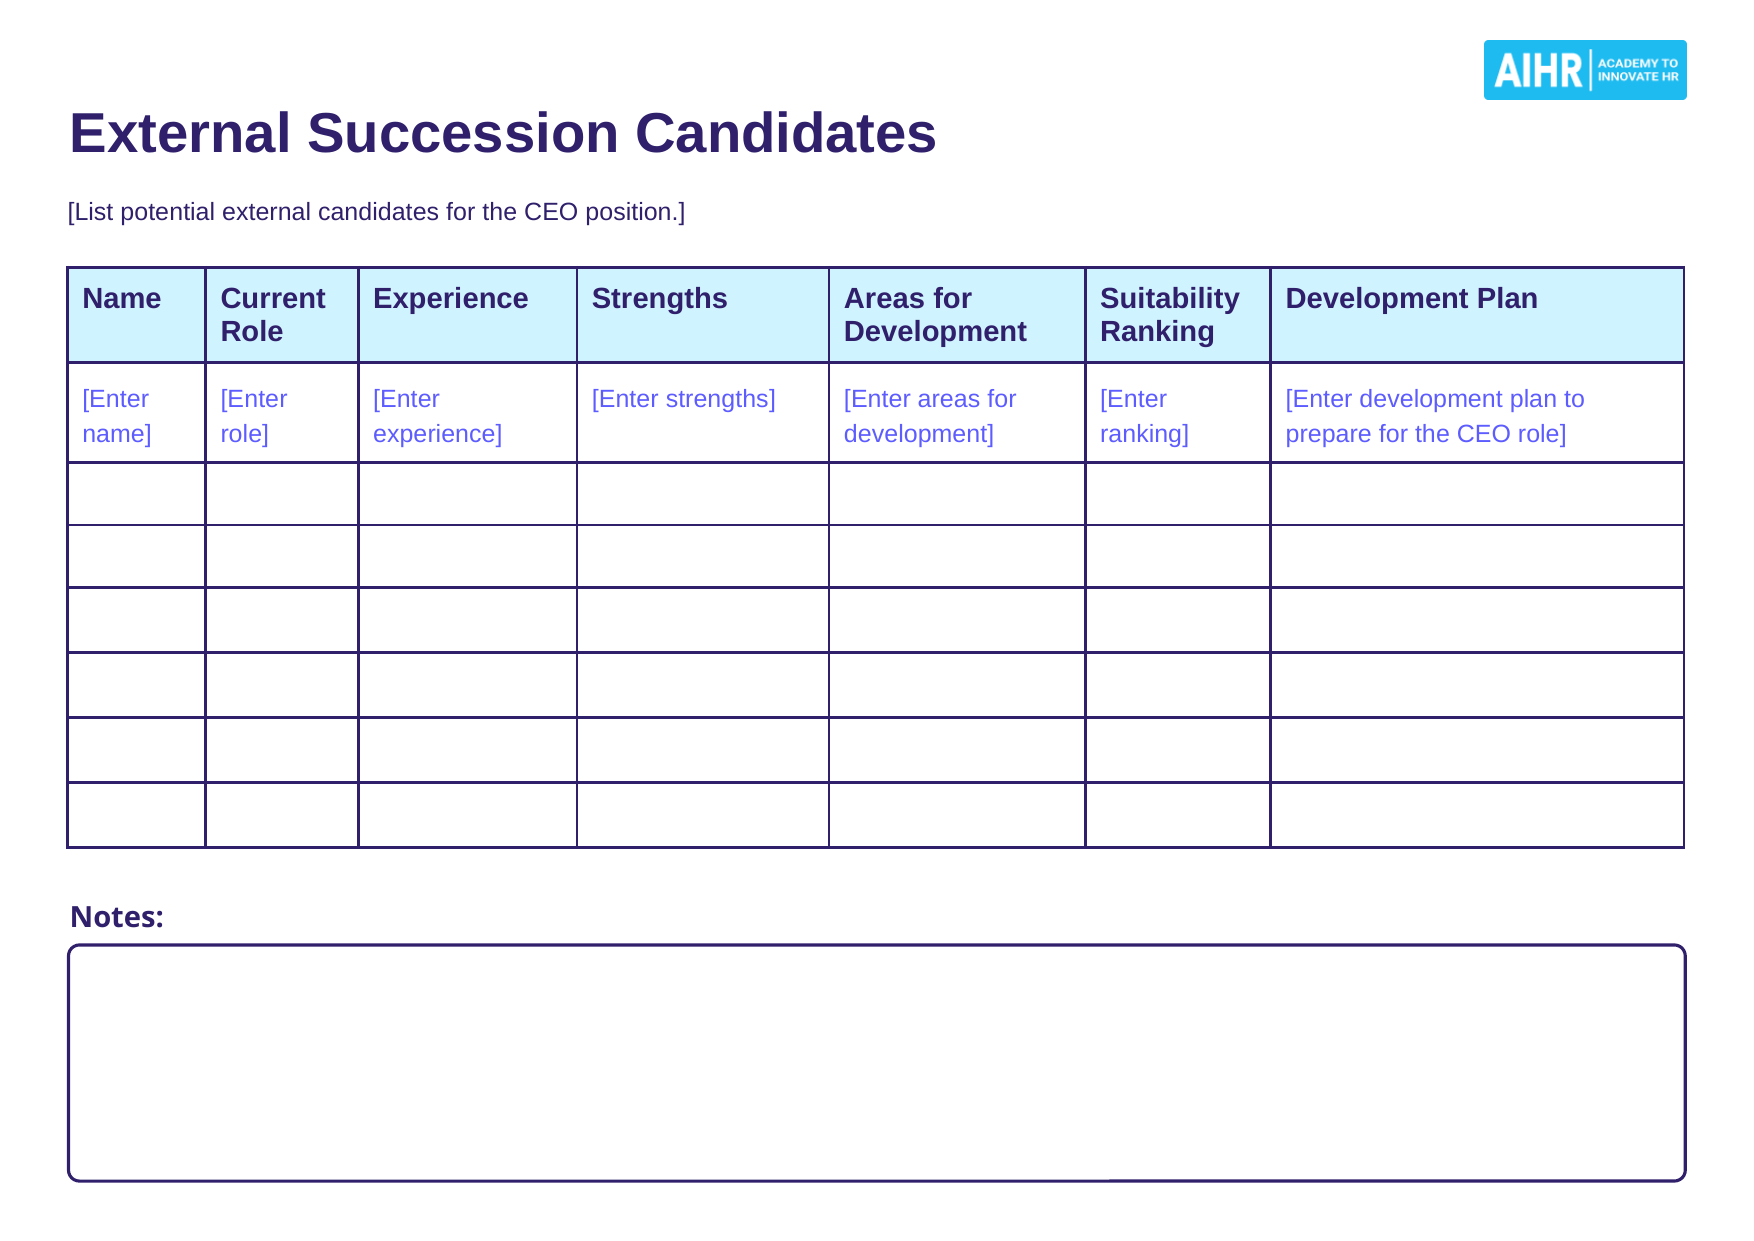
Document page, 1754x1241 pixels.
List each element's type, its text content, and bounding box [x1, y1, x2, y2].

table_cell [Enter areas for development] [830, 364, 1084, 461]
table_cell [1272, 589, 1683, 651]
table_cell [1272, 784, 1683, 846]
table_cell [360, 719, 576, 781]
table_cell [1087, 719, 1269, 781]
table_cell [1272, 526, 1683, 586]
table_cell [360, 464, 576, 524]
table_cell [Enter experience] [360, 364, 576, 461]
table_cell [Enter strengths] [578, 364, 828, 461]
table_cell [69, 784, 204, 846]
table_cell [69, 464, 204, 524]
title External Succession Candidates [69, 86, 1436, 169]
table_cell [830, 719, 1084, 781]
table_cell [69, 654, 204, 716]
table_cell [1087, 464, 1269, 524]
table_cell [69, 719, 204, 781]
table_cell [207, 526, 357, 586]
table_cell [1272, 654, 1683, 716]
table_cell [360, 654, 576, 716]
table_cell [1272, 719, 1683, 781]
table_cell [207, 464, 357, 524]
table_cell [360, 526, 576, 586]
table_cell [1087, 784, 1269, 846]
table_header Development Plan [1272, 269, 1683, 361]
table_cell [1087, 589, 1269, 651]
table_header Areas for Development [830, 269, 1084, 361]
text_box Notes: [69, 893, 319, 931]
table_header Strengths [578, 269, 828, 361]
table_header Current Role [207, 269, 357, 361]
text_box [68, 944, 1686, 1182]
table_cell [360, 589, 576, 651]
table_cell [1272, 464, 1683, 524]
table_cell [578, 589, 828, 651]
table_cell [578, 526, 828, 586]
table_header Name [69, 269, 204, 361]
table_cell [69, 526, 204, 586]
table_cell [578, 464, 828, 524]
table_cell [578, 784, 828, 846]
table_cell [Enter development plan to prepare for the CEO role] [1272, 364, 1683, 461]
table_cell [830, 654, 1084, 716]
table_cell [Enter role] [207, 364, 357, 461]
table_header Suitability Ranking [1087, 269, 1269, 361]
table_cell [207, 654, 357, 716]
picture [1484, 40, 1687, 100]
table_cell [830, 526, 1084, 586]
table_cell [Enter ranking] [1087, 364, 1269, 461]
table_cell [207, 719, 357, 781]
table_cell [1087, 654, 1269, 716]
table_cell [578, 719, 828, 781]
table_cell [830, 589, 1084, 651]
table_cell [1087, 526, 1269, 586]
table_cell [830, 464, 1084, 524]
table_cell [578, 654, 828, 716]
table_cell [360, 784, 576, 846]
table_cell [207, 784, 357, 846]
table_cell [830, 784, 1084, 846]
table_header Experience [360, 269, 576, 361]
table_cell [Enter name] [69, 364, 204, 461]
table_cell [69, 589, 204, 651]
table_cell [207, 589, 357, 651]
subtitle [List potential external candidates for the CEO position.] [67, 187, 1685, 230]
